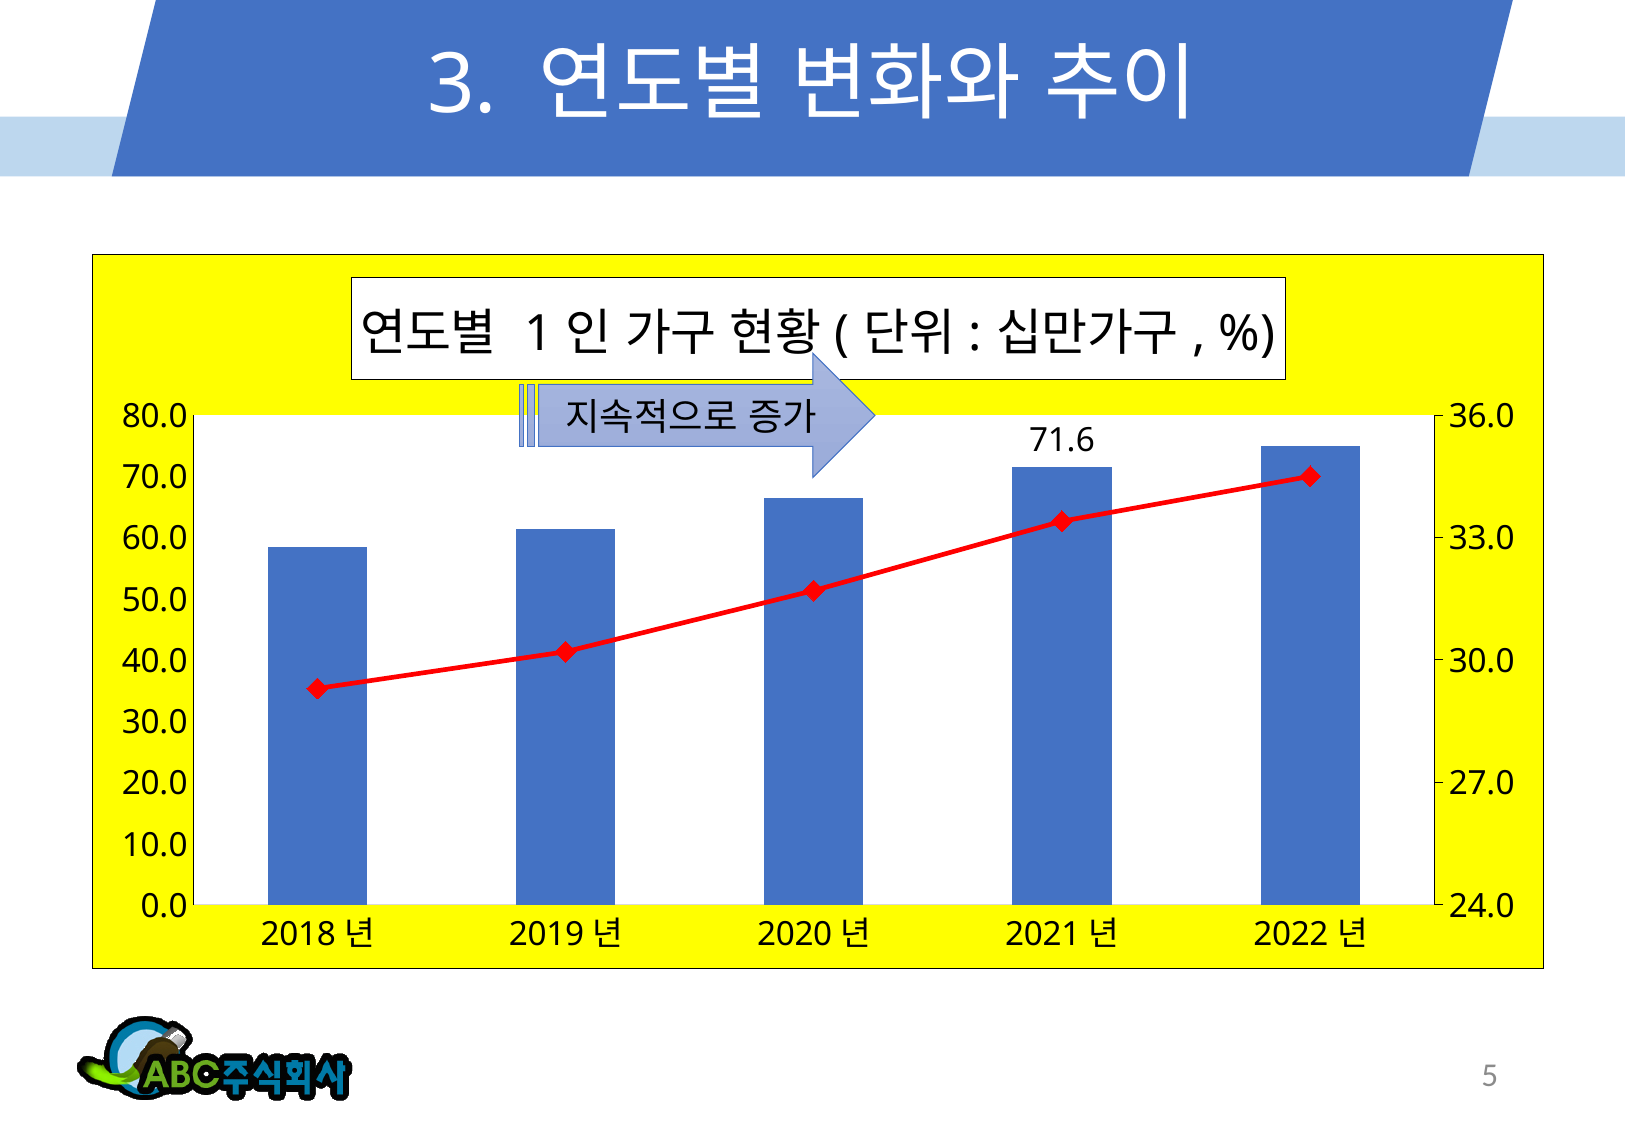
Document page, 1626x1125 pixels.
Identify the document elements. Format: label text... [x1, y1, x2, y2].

title 3. 연도별 변화와 추이 [0, 0, 1625, 174]
slide_number 5 [1147, 1042, 1514, 1103]
picture [64, 1006, 360, 1107]
chart [92, 254, 1544, 969]
